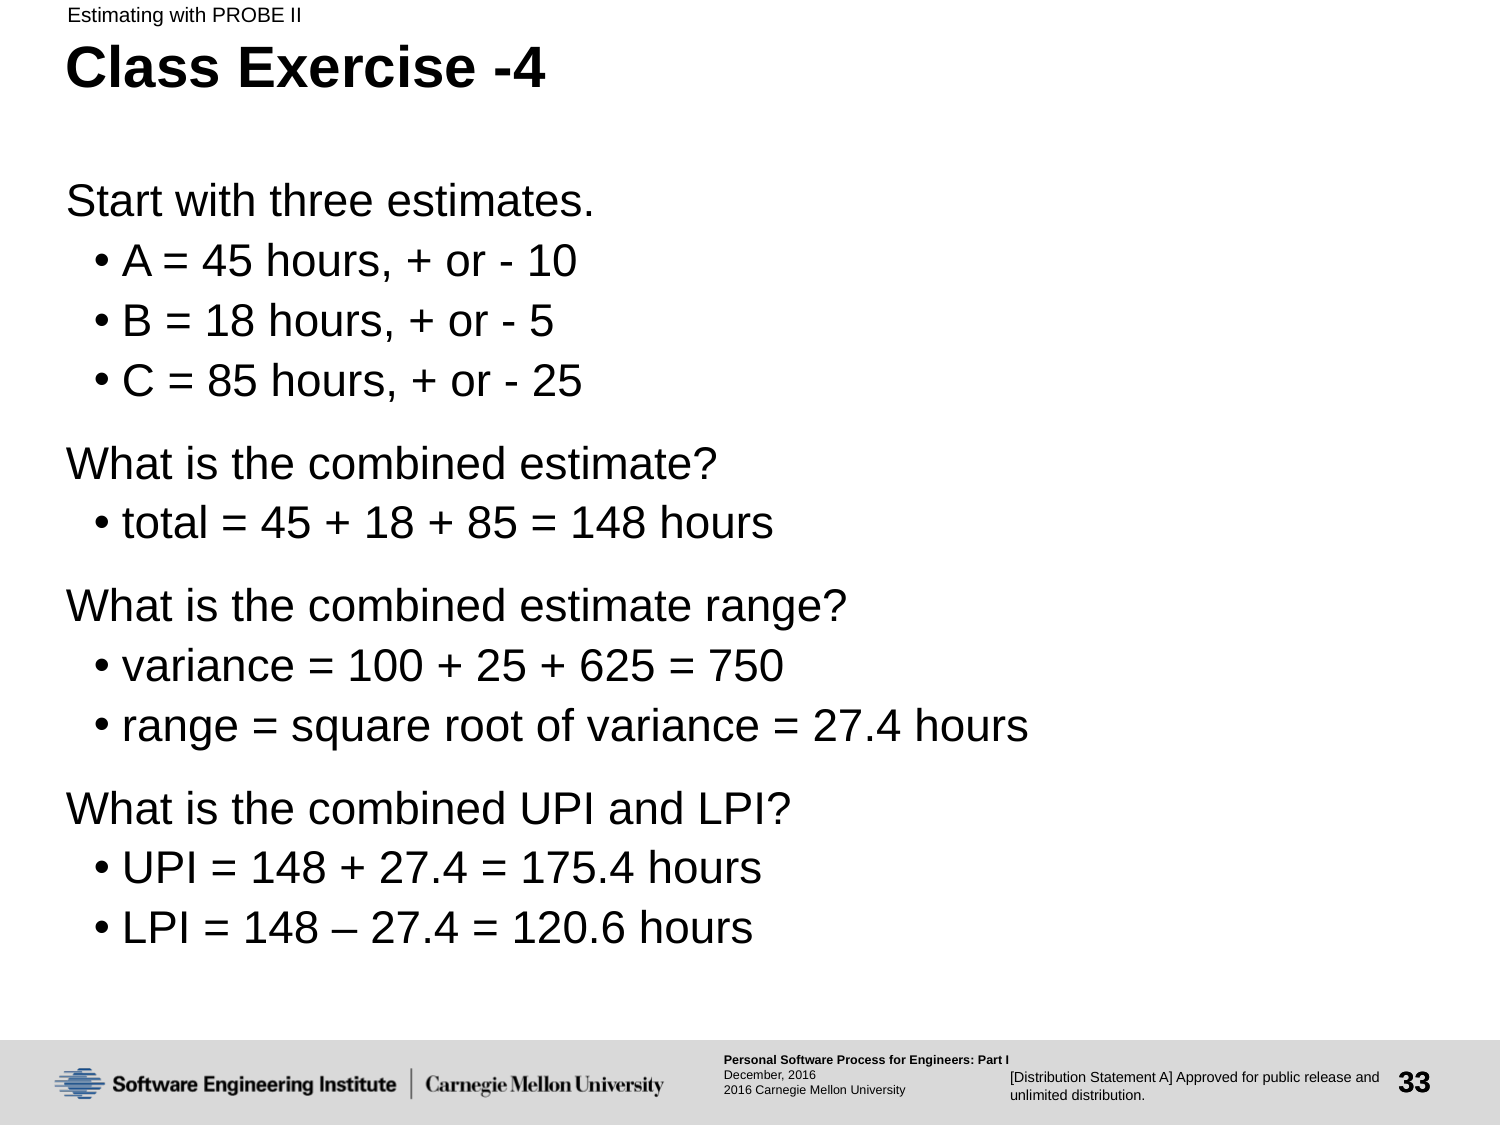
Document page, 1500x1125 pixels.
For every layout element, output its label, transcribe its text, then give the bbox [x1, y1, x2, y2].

text_box Estimating with PROBE II [67, 1, 752, 27]
picture [46, 1061, 673, 1104]
list Start with three estimates. A = 45 hours, + or - 10 B = 18 hours, + or - 5 C = 85 hours, + or - 25 What is the combined estimate? total = 45 + 18 + 85 = 148 hours What is the combined estimate range? variance = 100 + 25 + 625 = 750 range = square root of variance = 27.4 hours What is the combined UPI and LPI? UPI = 148 + 27.4 = 175.4 hours LPI = 148 – 27.4 = 120.6 hours [65, 177, 1431, 1000]
title Class Exercise -4 [65, 37, 1313, 148]
